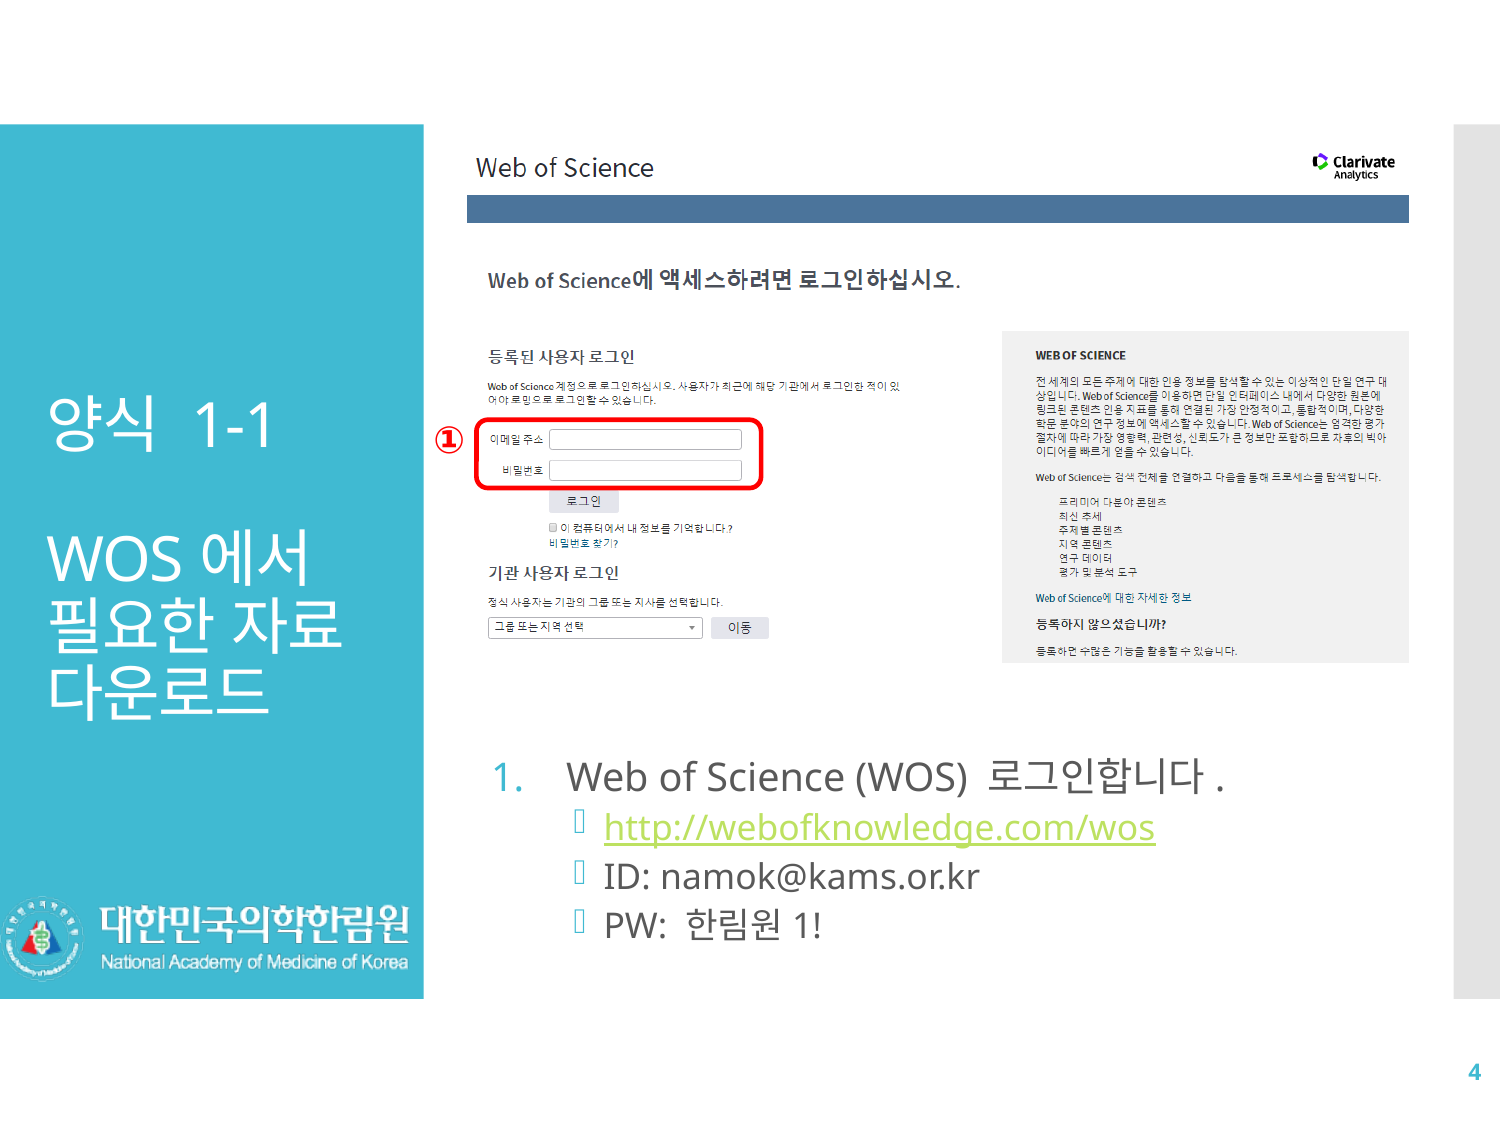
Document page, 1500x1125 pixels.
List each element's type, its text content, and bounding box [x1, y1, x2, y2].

picture [0, 896, 410, 982]
picture [467, 142, 1409, 663]
list Web of Science (WOS) 로그인합니다. http://webofknowledge.com/wos ID: namok@kams.or.kr PW: 한림원1! [476, 750, 1376, 982]
title 양식 1-1 WOS에서 필요한 자료 다운로드 [31, 184, 394, 896]
text_box ① [418, 408, 467, 469]
slide_number 4 [1308, 1042, 1497, 1103]
